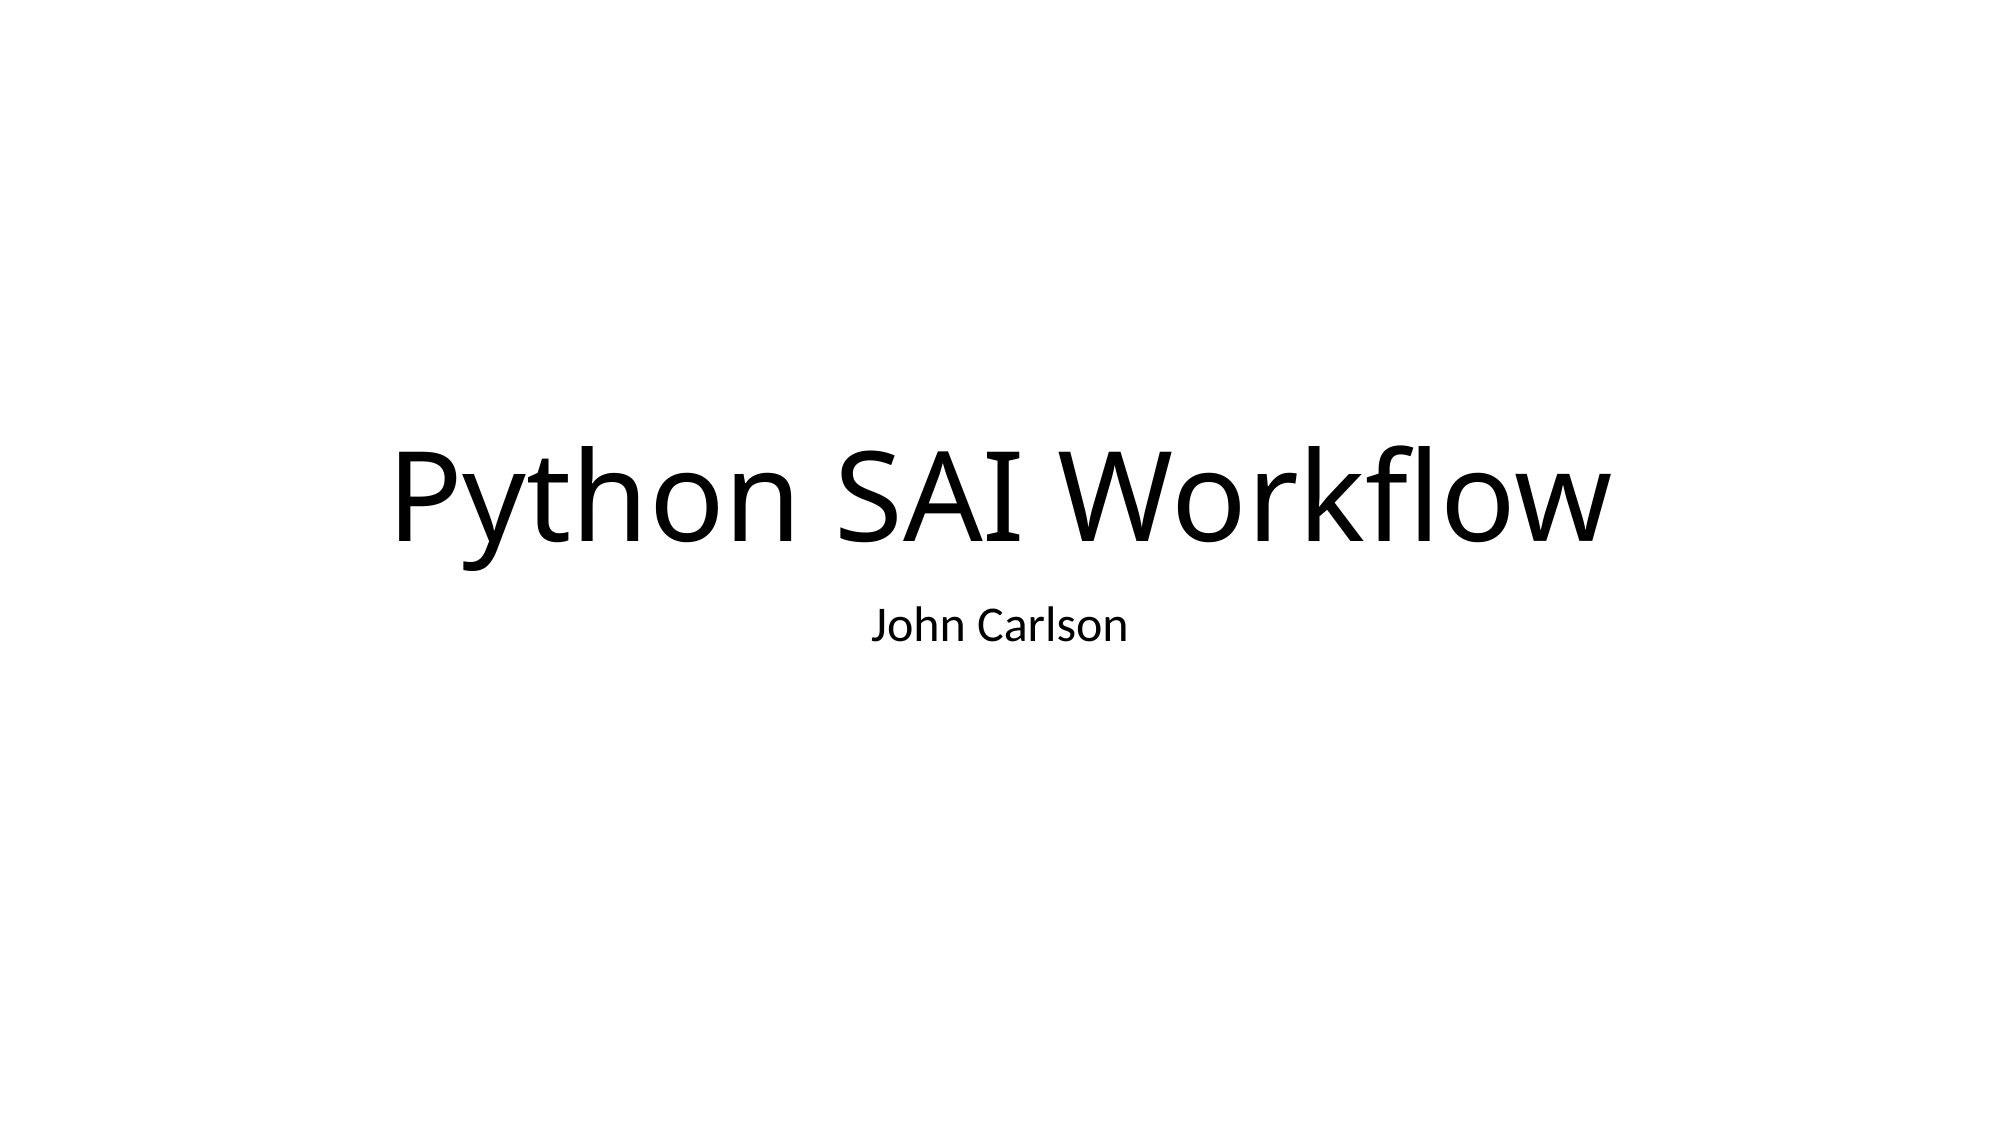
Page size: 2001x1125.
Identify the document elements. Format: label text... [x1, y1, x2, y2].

subtitle John Carlson [249, 590, 1750, 863]
title Python SAI Workflow [249, 184, 1750, 576]
